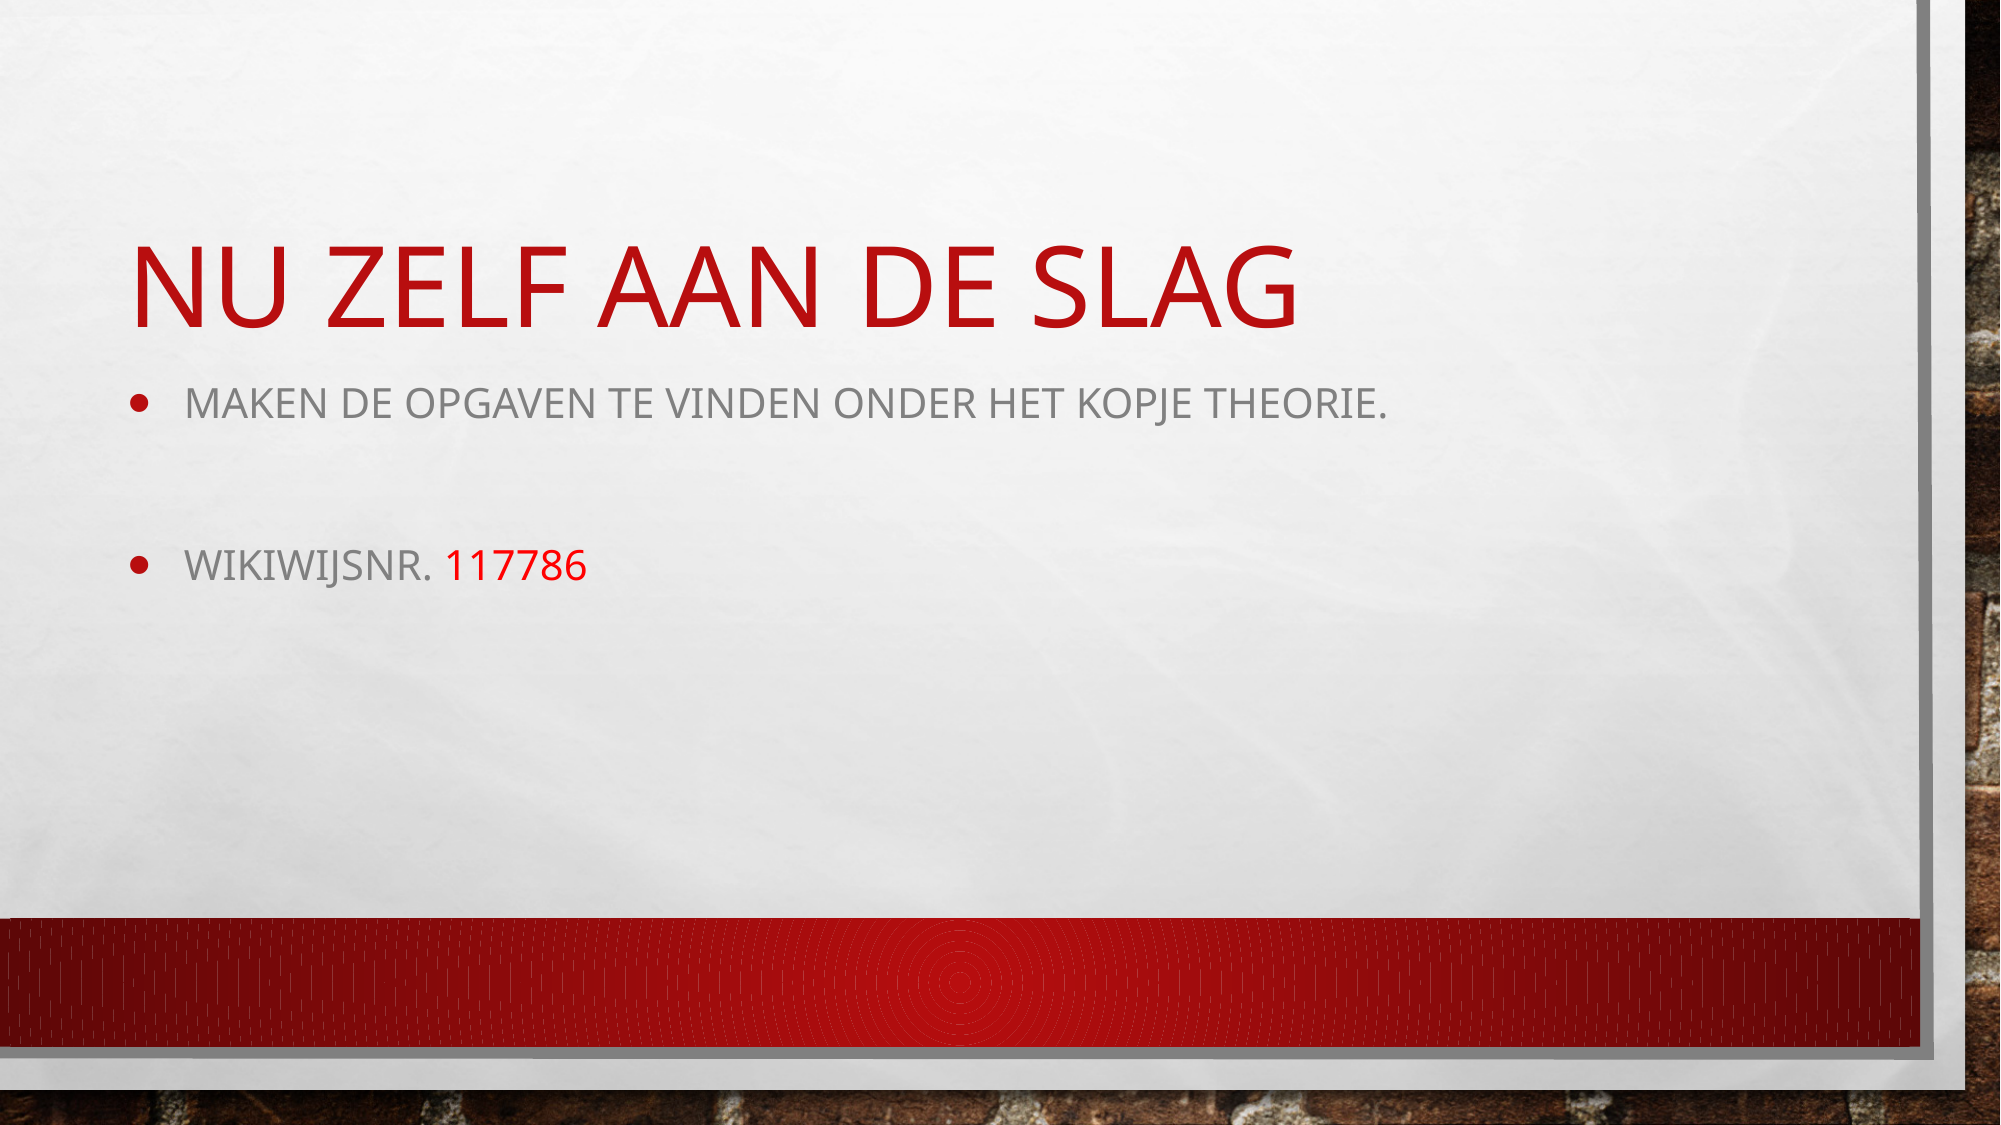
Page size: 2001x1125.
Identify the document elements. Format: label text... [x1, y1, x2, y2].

picture [0, 0, 2000, 1125]
title Nu zelf aan de slag [112, 112, 1818, 359]
list Maken de opgaven te vinden onder het kopje Theorie. Wikiwijsnr. 117786 [112, 359, 1818, 883]
